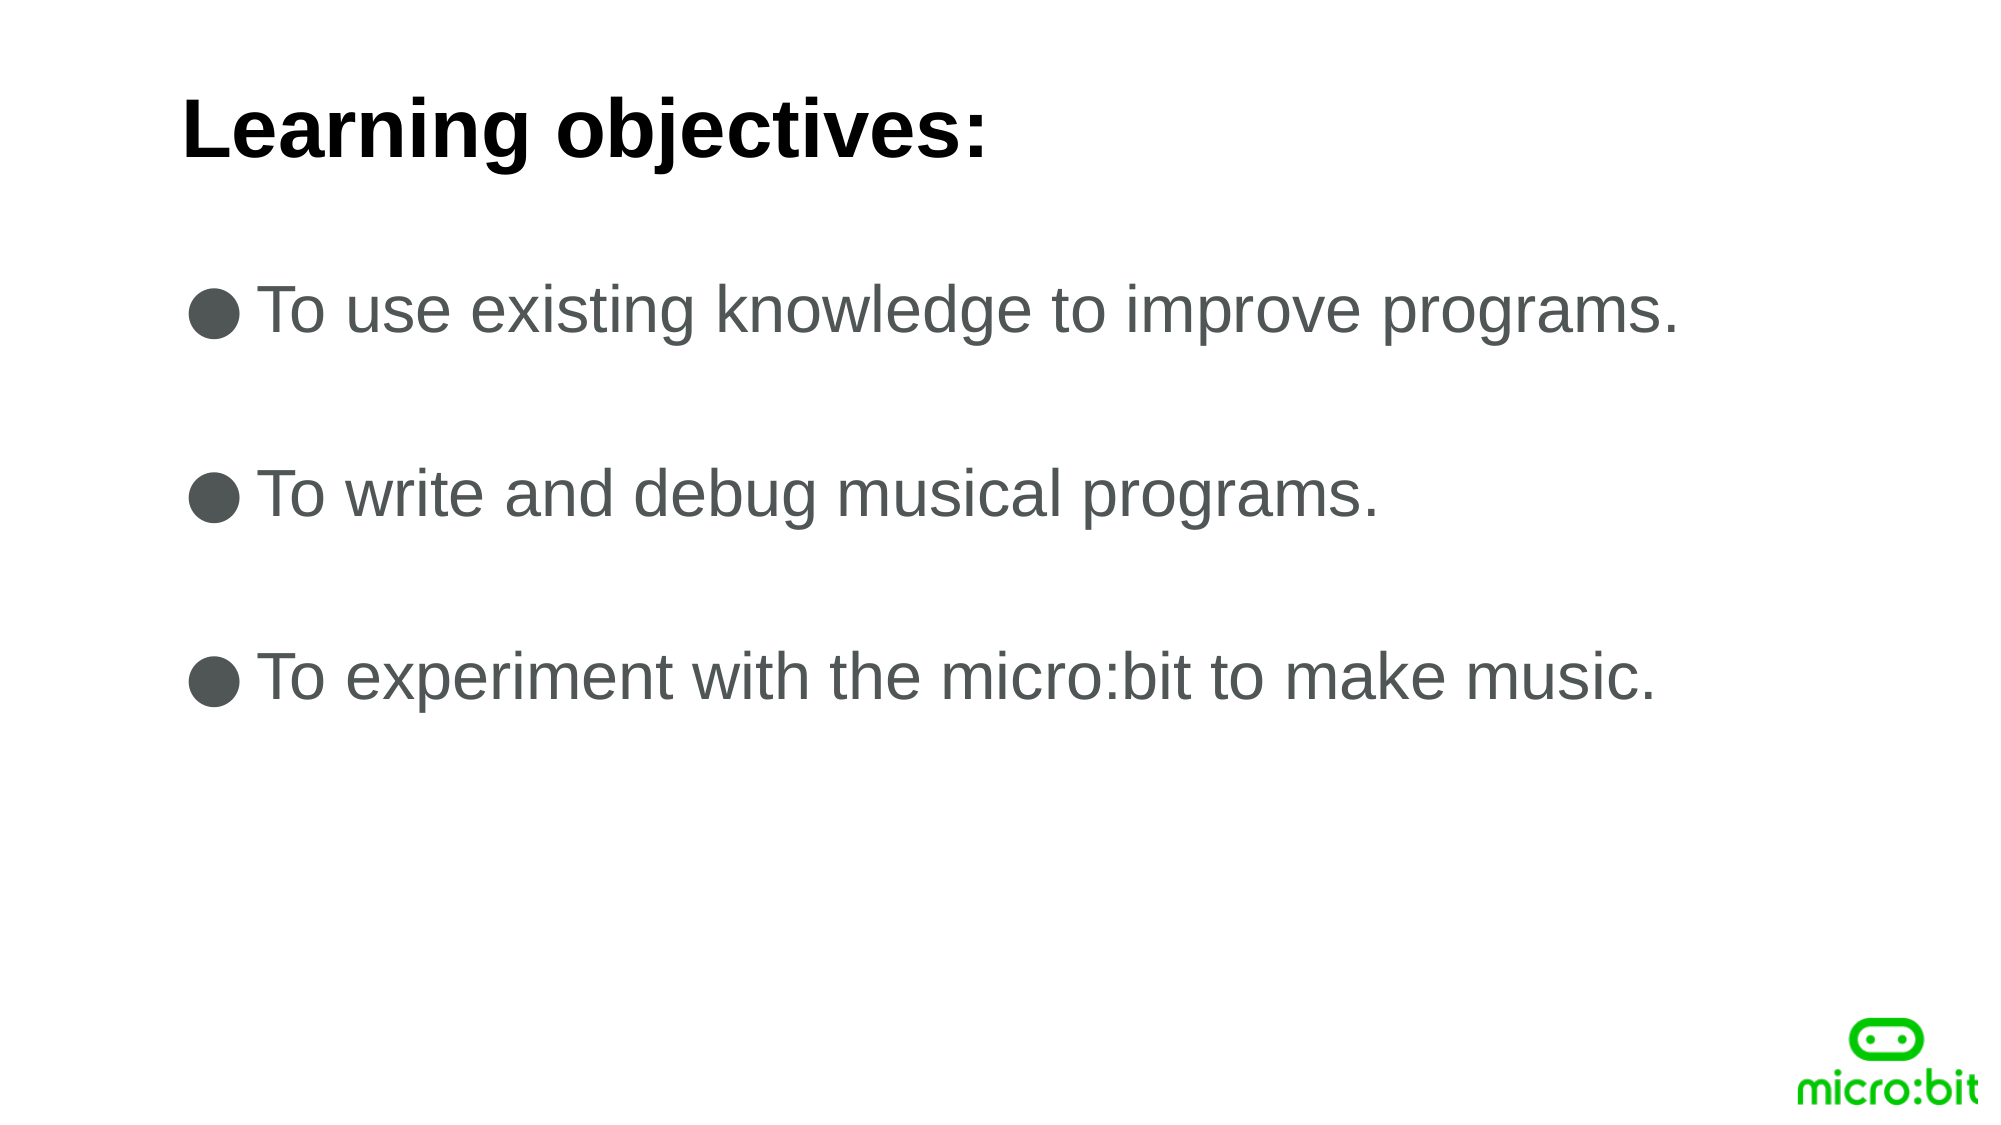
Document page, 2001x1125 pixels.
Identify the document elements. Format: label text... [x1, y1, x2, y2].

text_box Learning objectives: To use existing knowledge to improve programs. To write and debug musical programs. To experiment with the micro:bit to make music. [166, 60, 1918, 884]
picture [1797, 1017, 1978, 1106]
